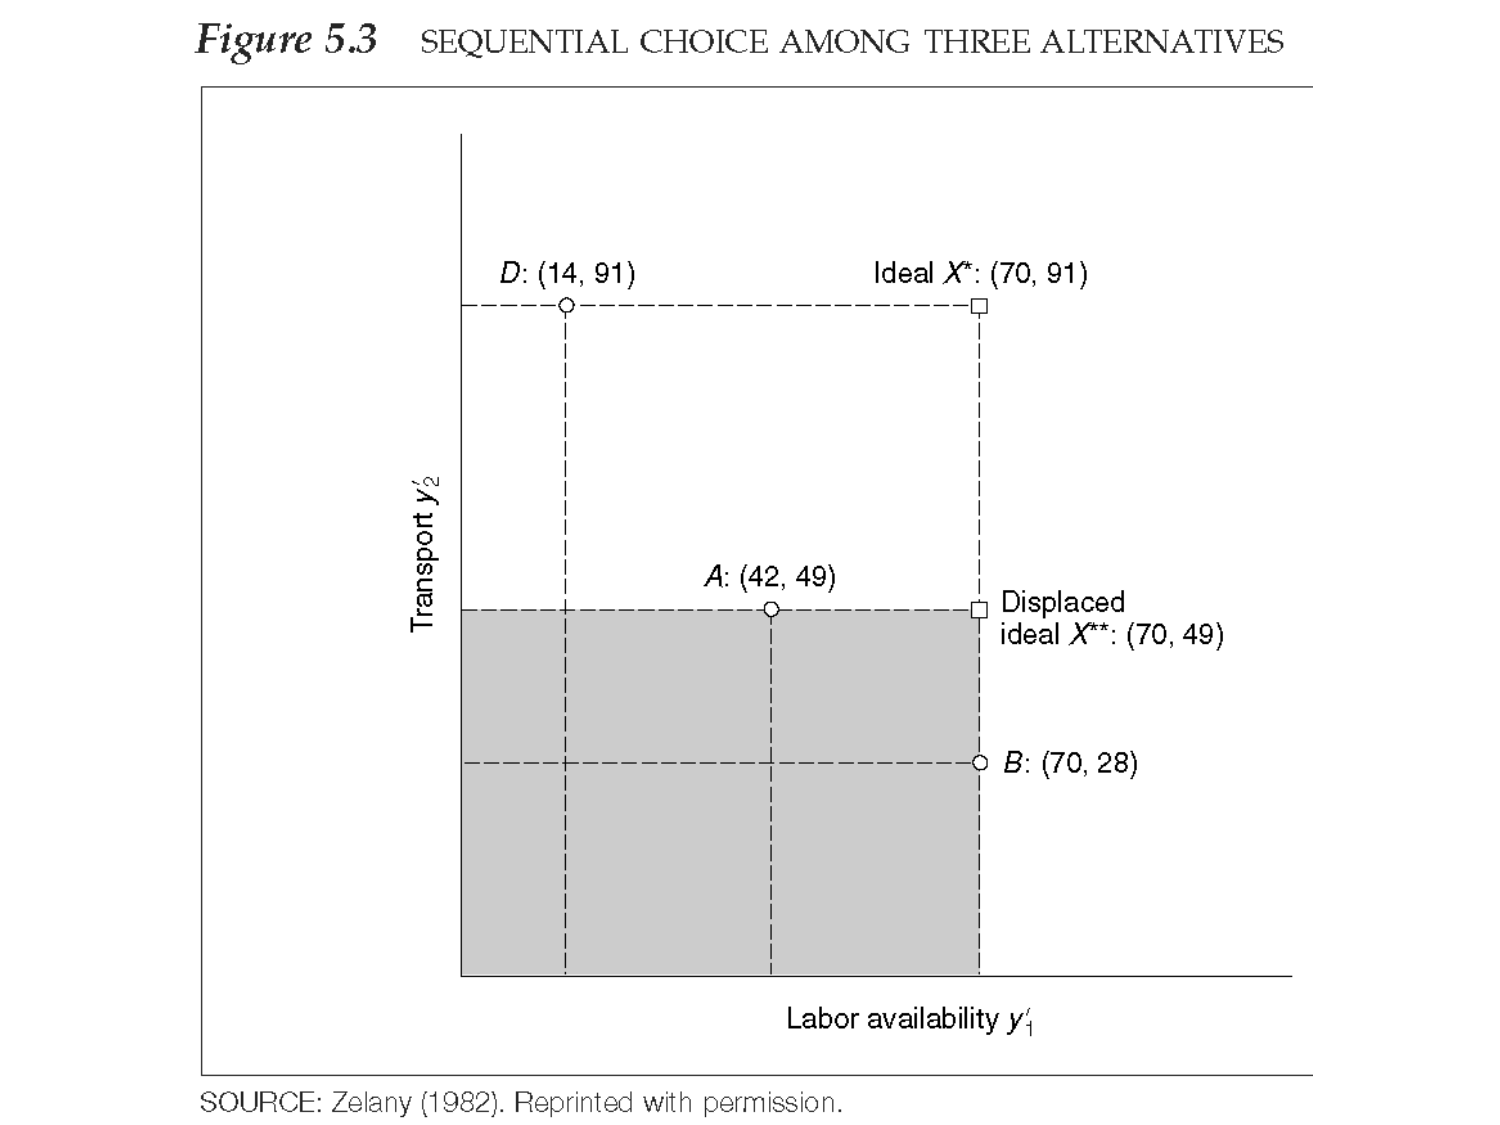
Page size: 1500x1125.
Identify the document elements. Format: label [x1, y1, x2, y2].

picture [187, 0, 1313, 1125]
